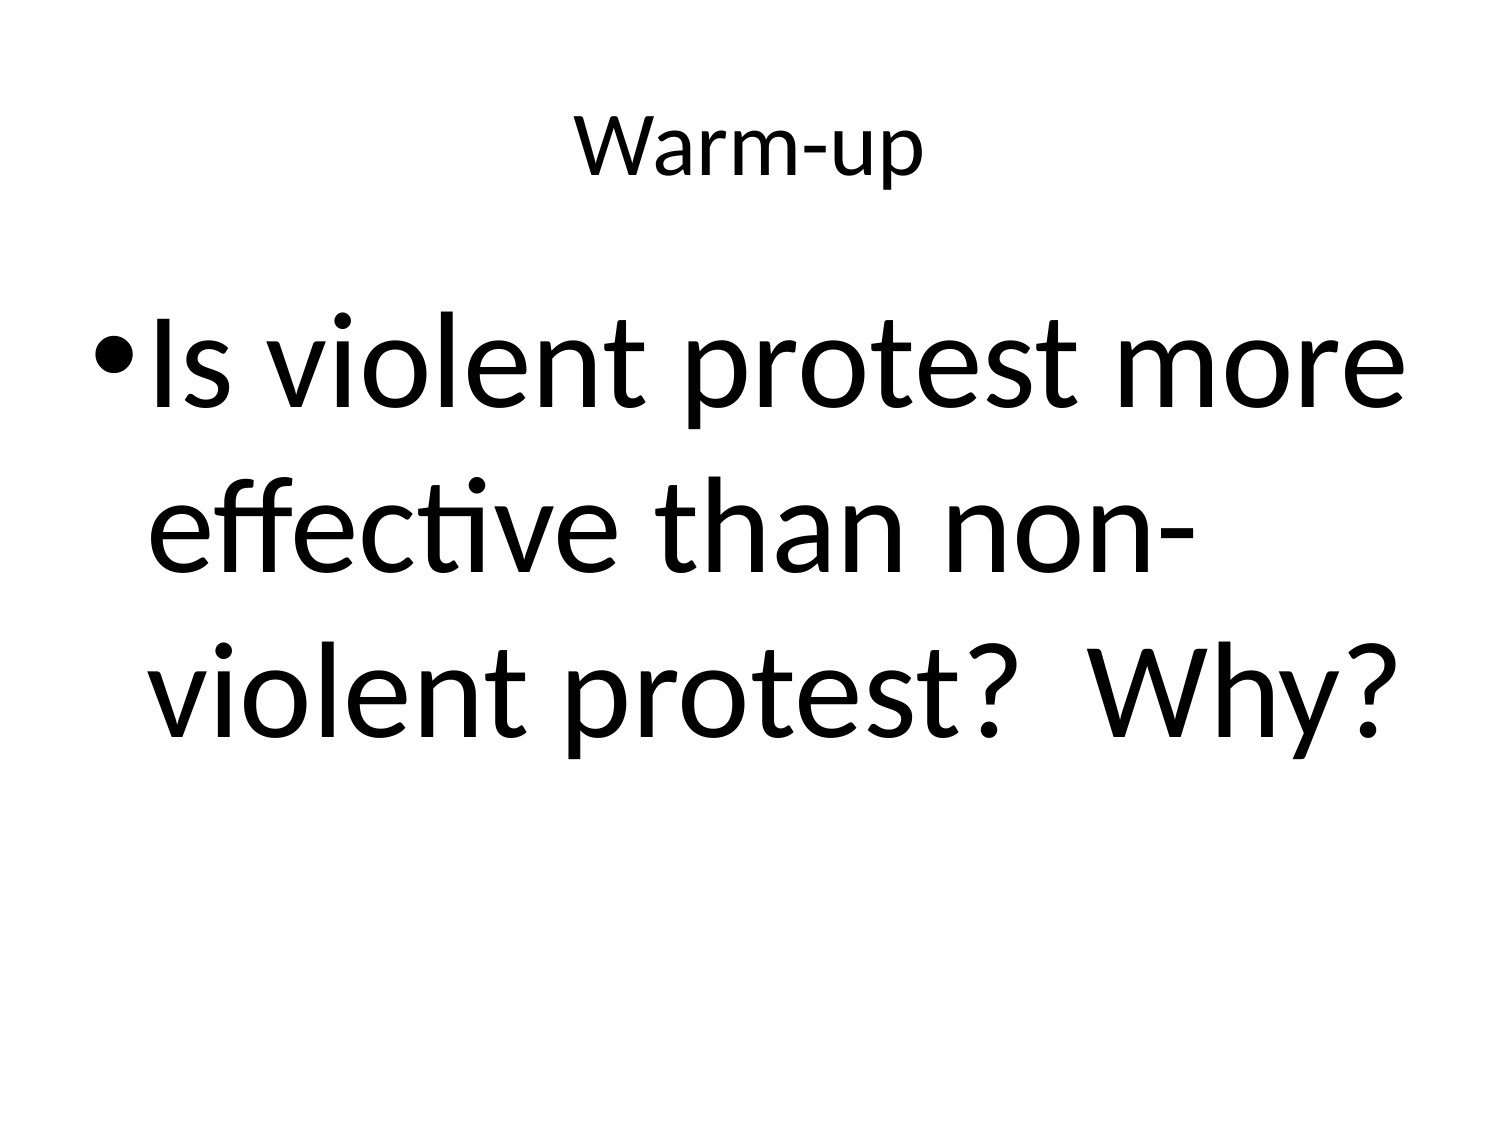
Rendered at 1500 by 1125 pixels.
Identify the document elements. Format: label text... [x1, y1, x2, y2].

title Warm-up [75, 45, 1425, 233]
list Is violent protest more effective than non-violent protest? Why? [75, 262, 1425, 1005]
